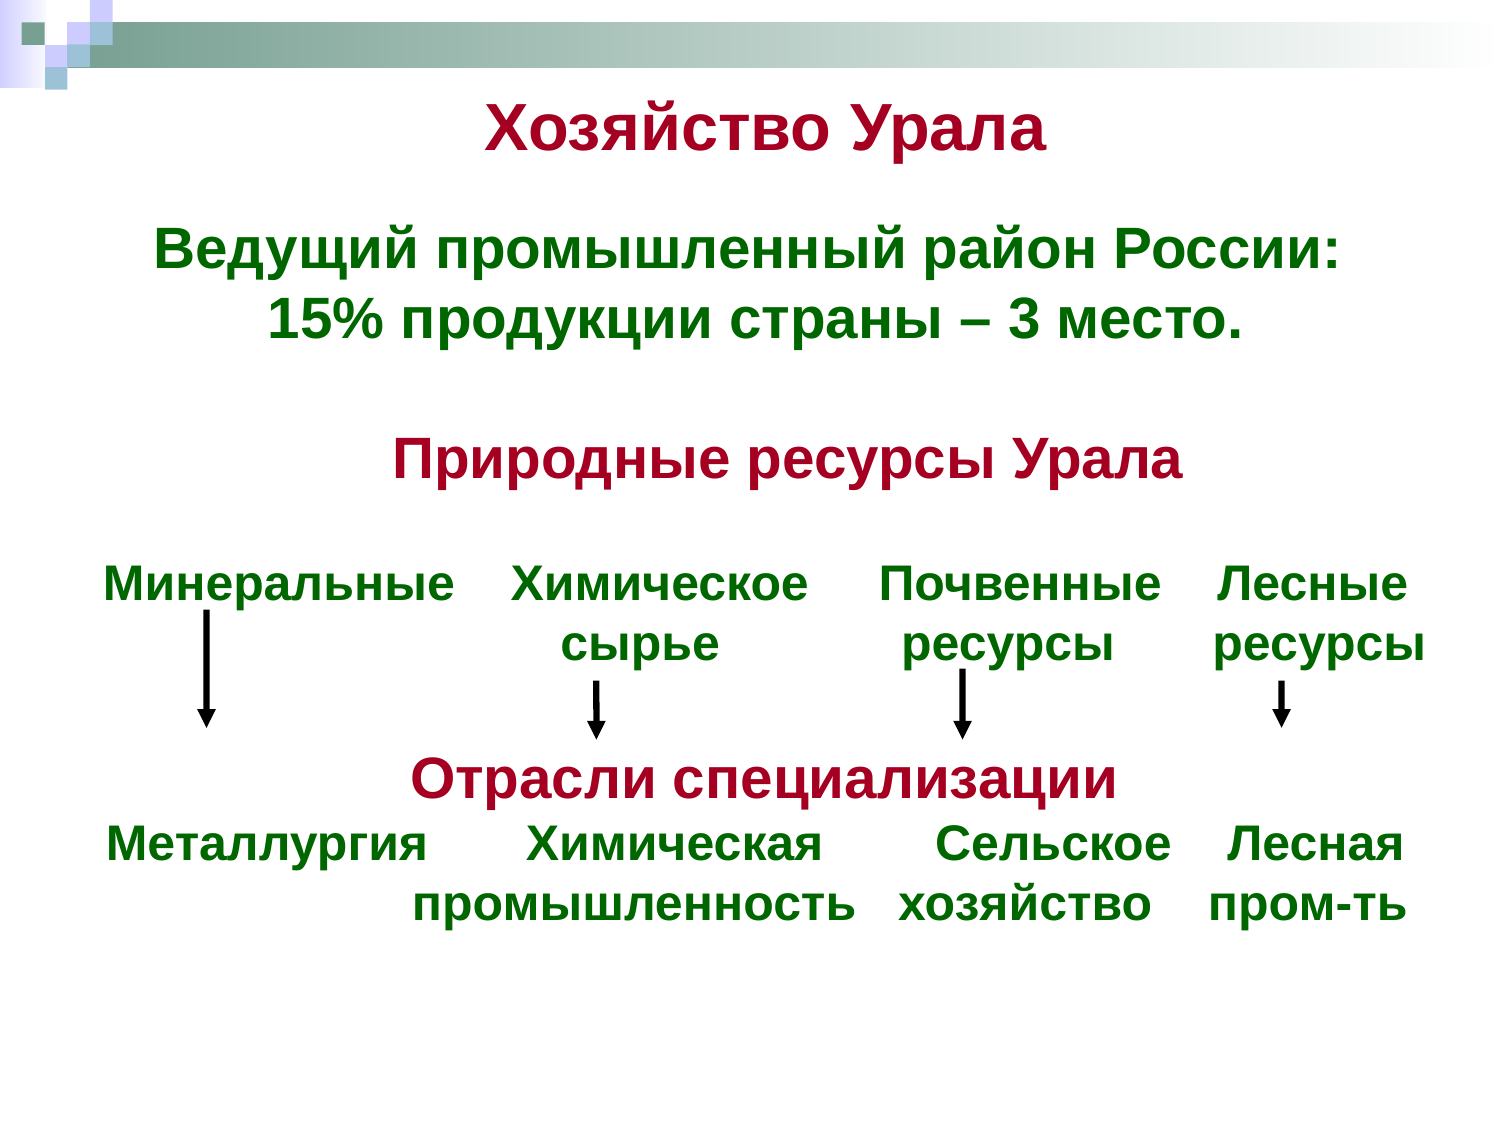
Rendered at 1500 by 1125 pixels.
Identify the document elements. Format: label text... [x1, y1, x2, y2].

text_box [1275, 680, 1288, 728]
text_box [200, 609, 213, 728]
text_box [956, 668, 969, 740]
text_box Хозяйство Урала [144, 76, 1129, 172]
text_box Ведущий промышленный район России: 15% продукции страны – 3 место. Природные ресурсы Урала Минеральные Химическое Почвенные Лесные сырье ресурсы ресурсы Отрасли специализации Металлургия Химическая Сельское Лесная промышленность хозяйство пром-ть [41, 202, 1471, 998]
text_box [590, 680, 603, 740]
